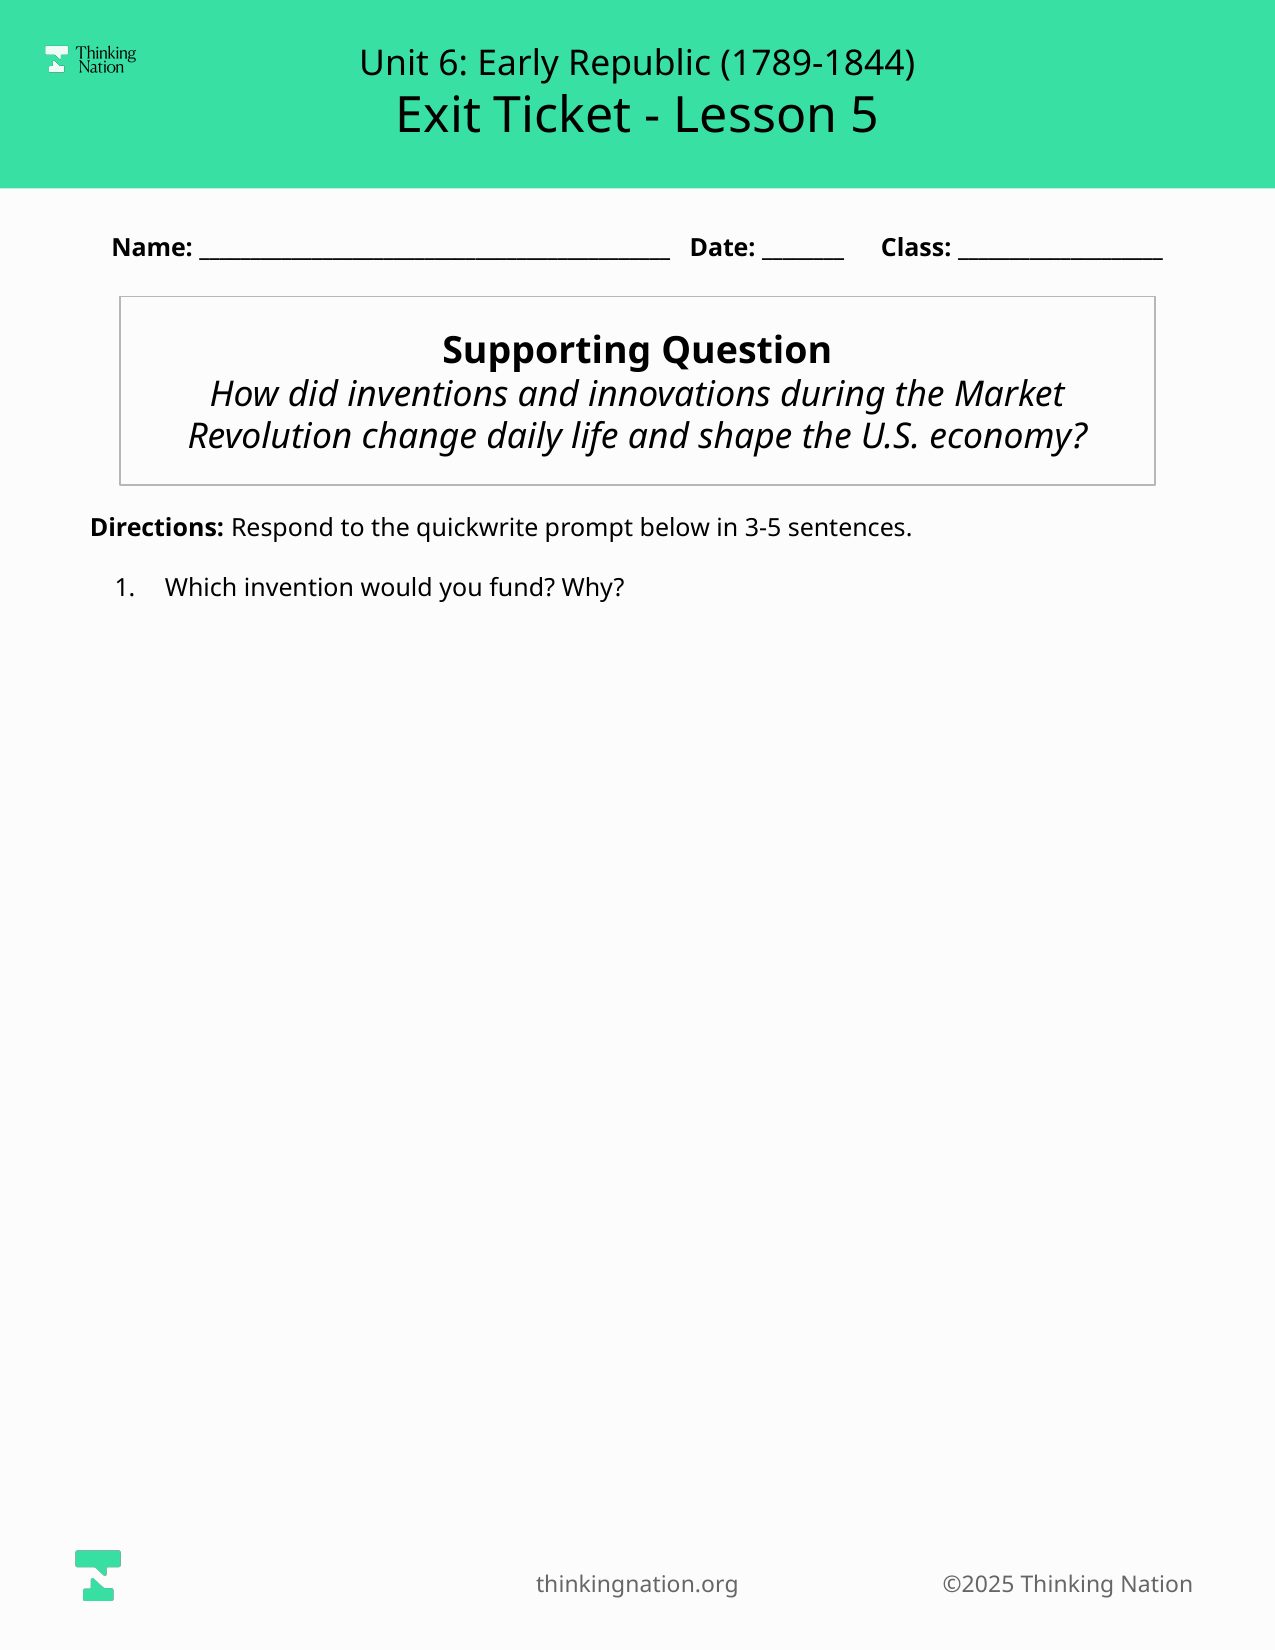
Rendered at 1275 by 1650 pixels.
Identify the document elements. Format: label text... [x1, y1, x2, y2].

text_box Supporting Question How did inventions and innovations during the Market Revolution change daily life and shape the U.S. economy? [119, 296, 1156, 485]
text_box Unit 6: Early Republic (1789-1844) Exit Ticket - Lesson 5 [0, 0, 1275, 189]
text_box Directions: Respond to the quickwrite prompt below in 3-5 sentences. Which invention would you fund? Why? [74, 496, 1201, 679]
picture [62, 1539, 134, 1612]
text_box ©2025 Thinking Nation [907, 1553, 1210, 1605]
picture [35, 37, 140, 82]
text_box thinkingnation.org [486, 1553, 789, 1605]
text_box Name: ______________________________________________ Date: ________ Class: ____________________ [35, 216, 1239, 277]
